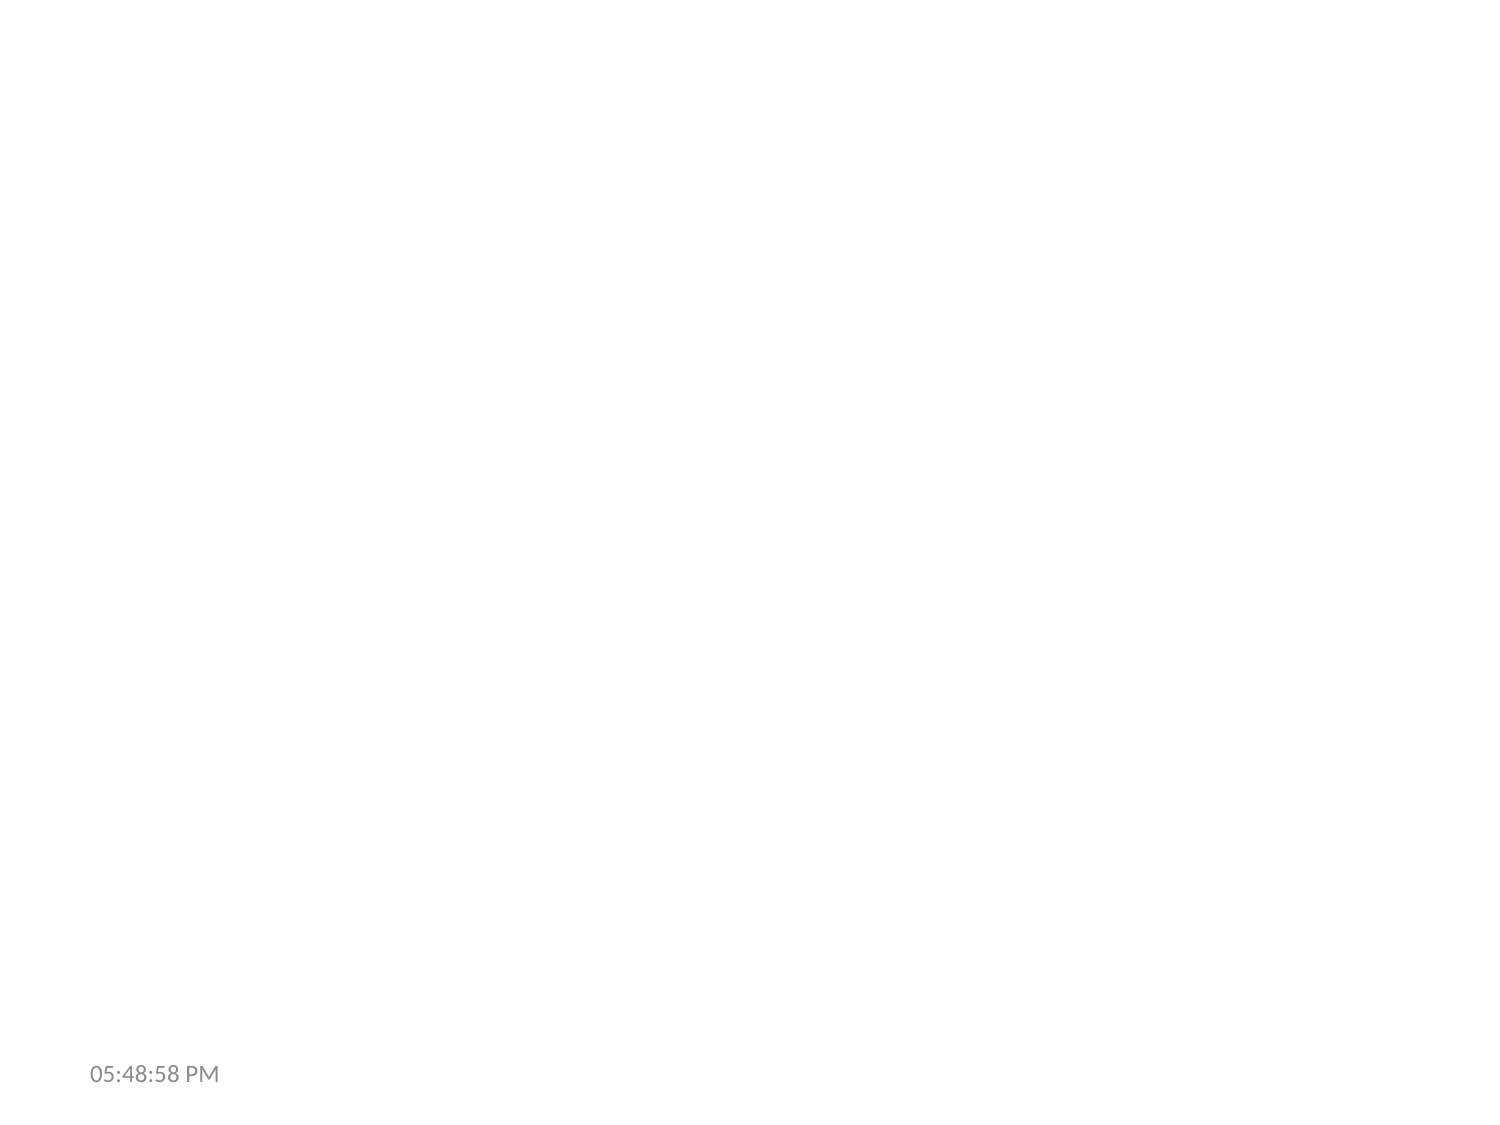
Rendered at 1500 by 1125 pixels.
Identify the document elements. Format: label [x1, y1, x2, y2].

slide_number [75, 1042, 425, 1103]
